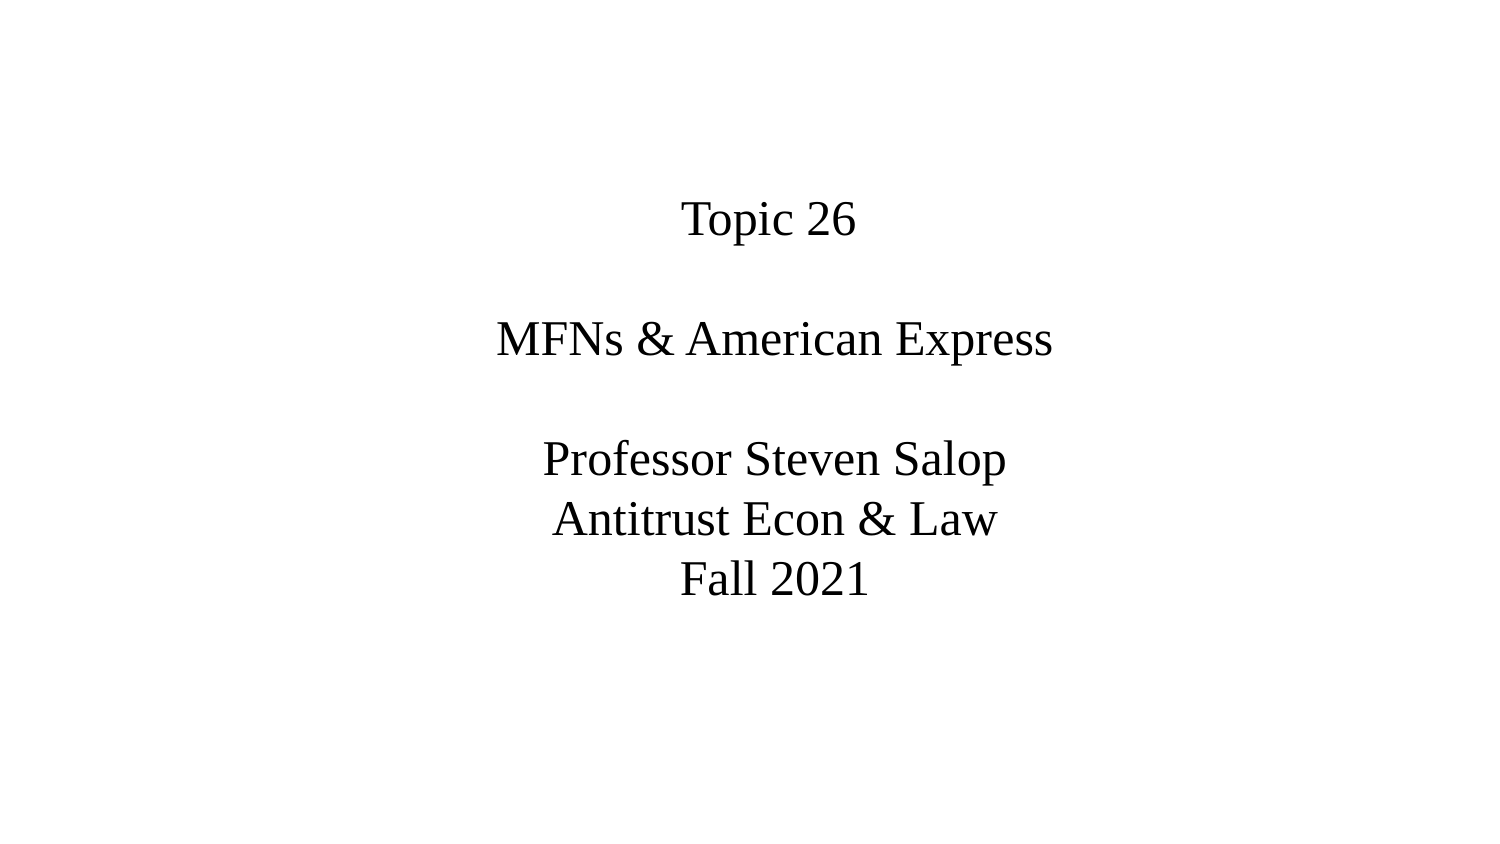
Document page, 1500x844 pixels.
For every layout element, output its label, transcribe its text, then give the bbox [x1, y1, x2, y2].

title Topic 26 MFNs & American Express Professor Steven Salop Antitrust Econ & Law Fall 2021 [75, 121, 1475, 310]
list [62, 328, 1413, 844]
